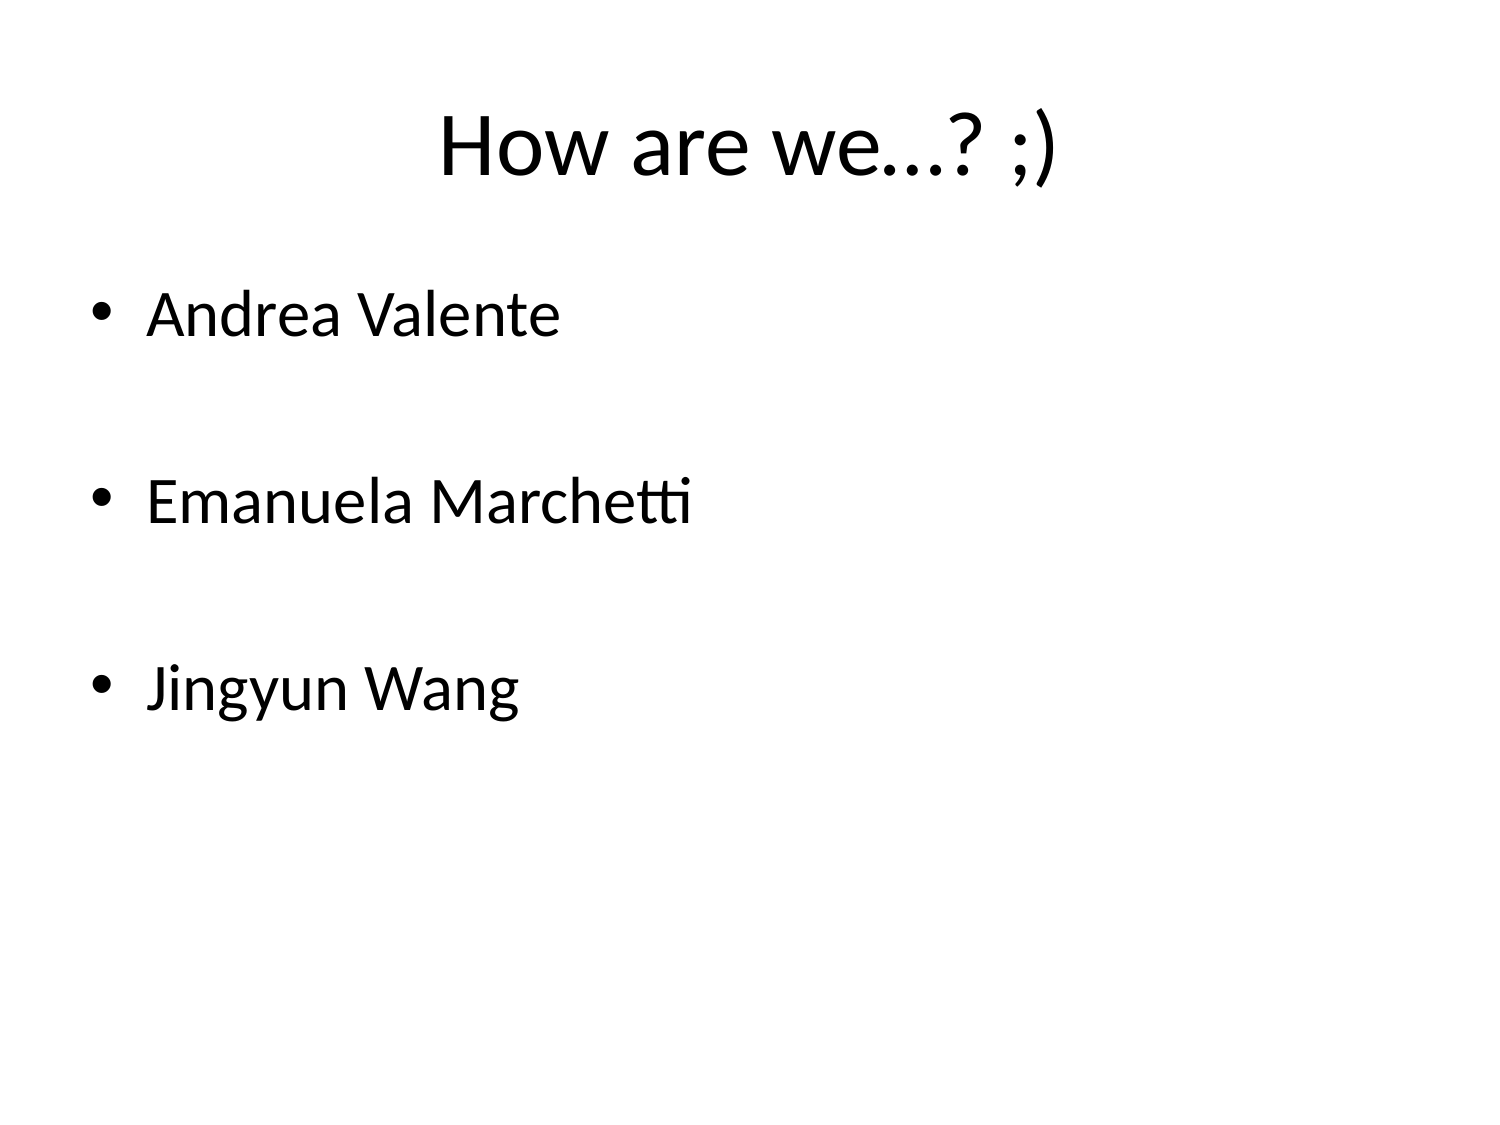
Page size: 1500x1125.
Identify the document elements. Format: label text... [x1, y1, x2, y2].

title How are we…? ;) [75, 45, 1425, 233]
list Andrea Valente Emanuela Marchetti Jingyun Wang [75, 262, 1425, 1005]
